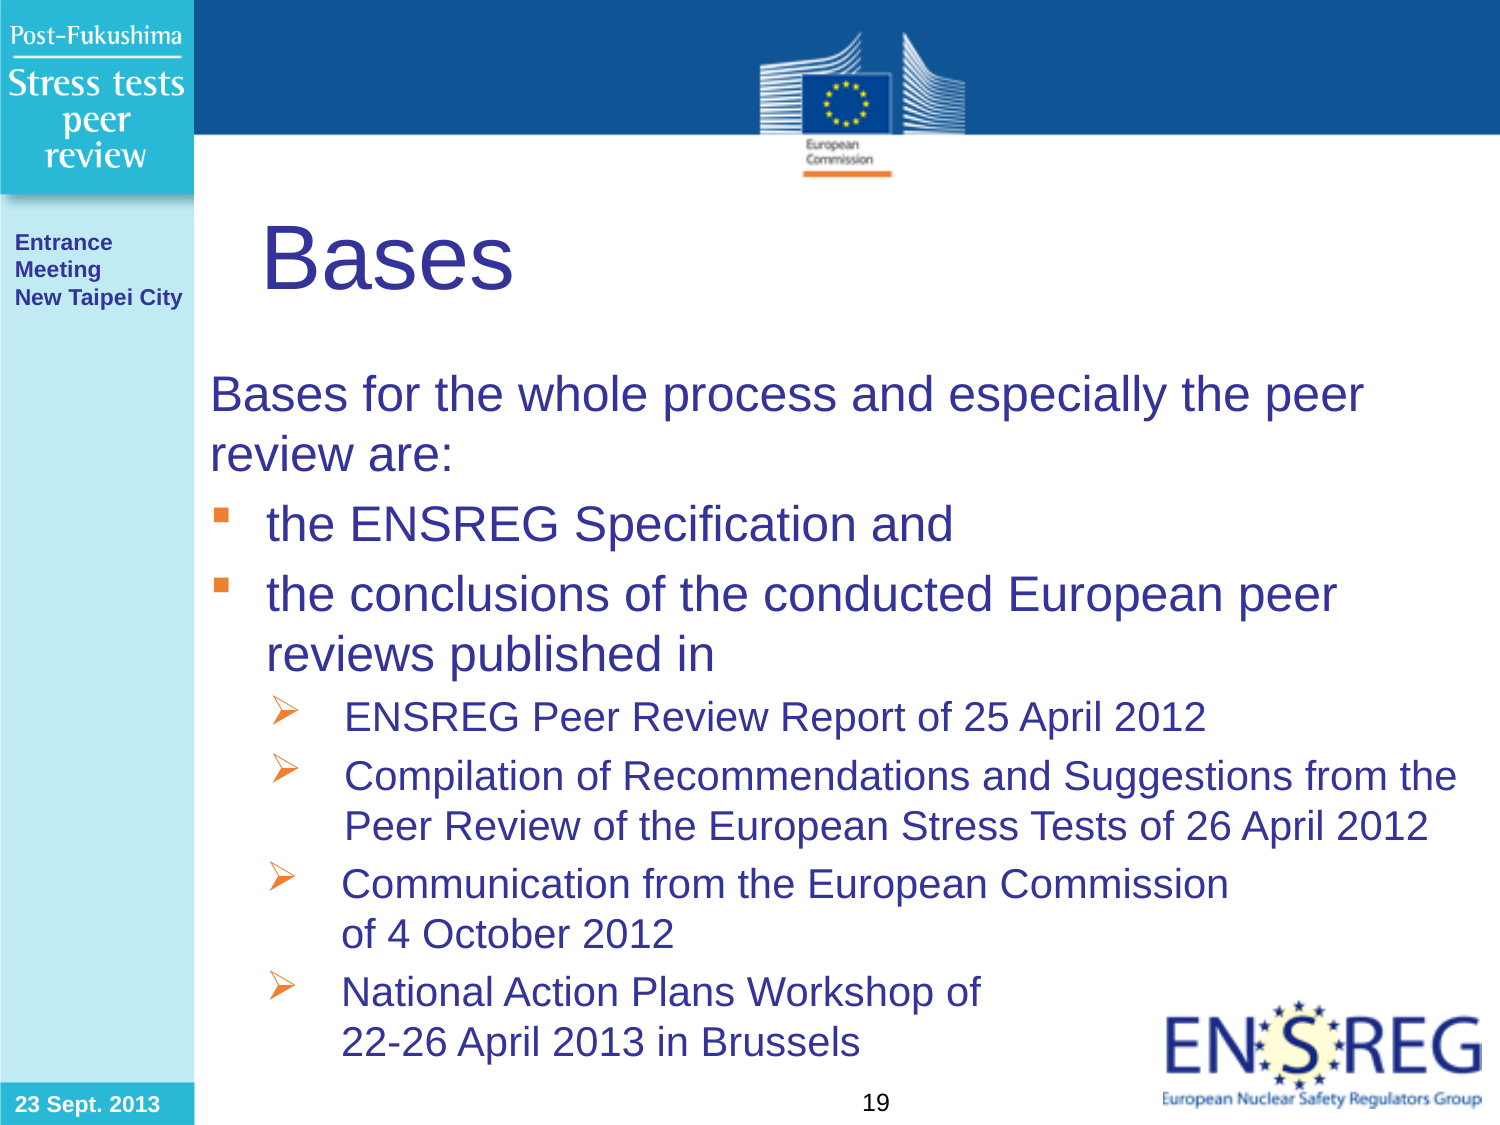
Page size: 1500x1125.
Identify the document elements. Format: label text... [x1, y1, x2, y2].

list Bases for the whole process and especially the peer review are: the ENSREG Specification and the conclusions of the conducted European peer reviews published in ENSREG Peer Review Report of 25 April 2012 Compilation of Recommendations and Suggestions from the Peer Review of the European Stress Tests of 26 April 2012 Communication from the European Commission of 4 October 2012 National Action Plans Workshop of 22-26 April 2013 in Brussels [194, 354, 1500, 955]
picture [0, 0, 1500, 1125]
picture [1163, 999, 1482, 1109]
title Bases [194, 228, 1454, 334]
